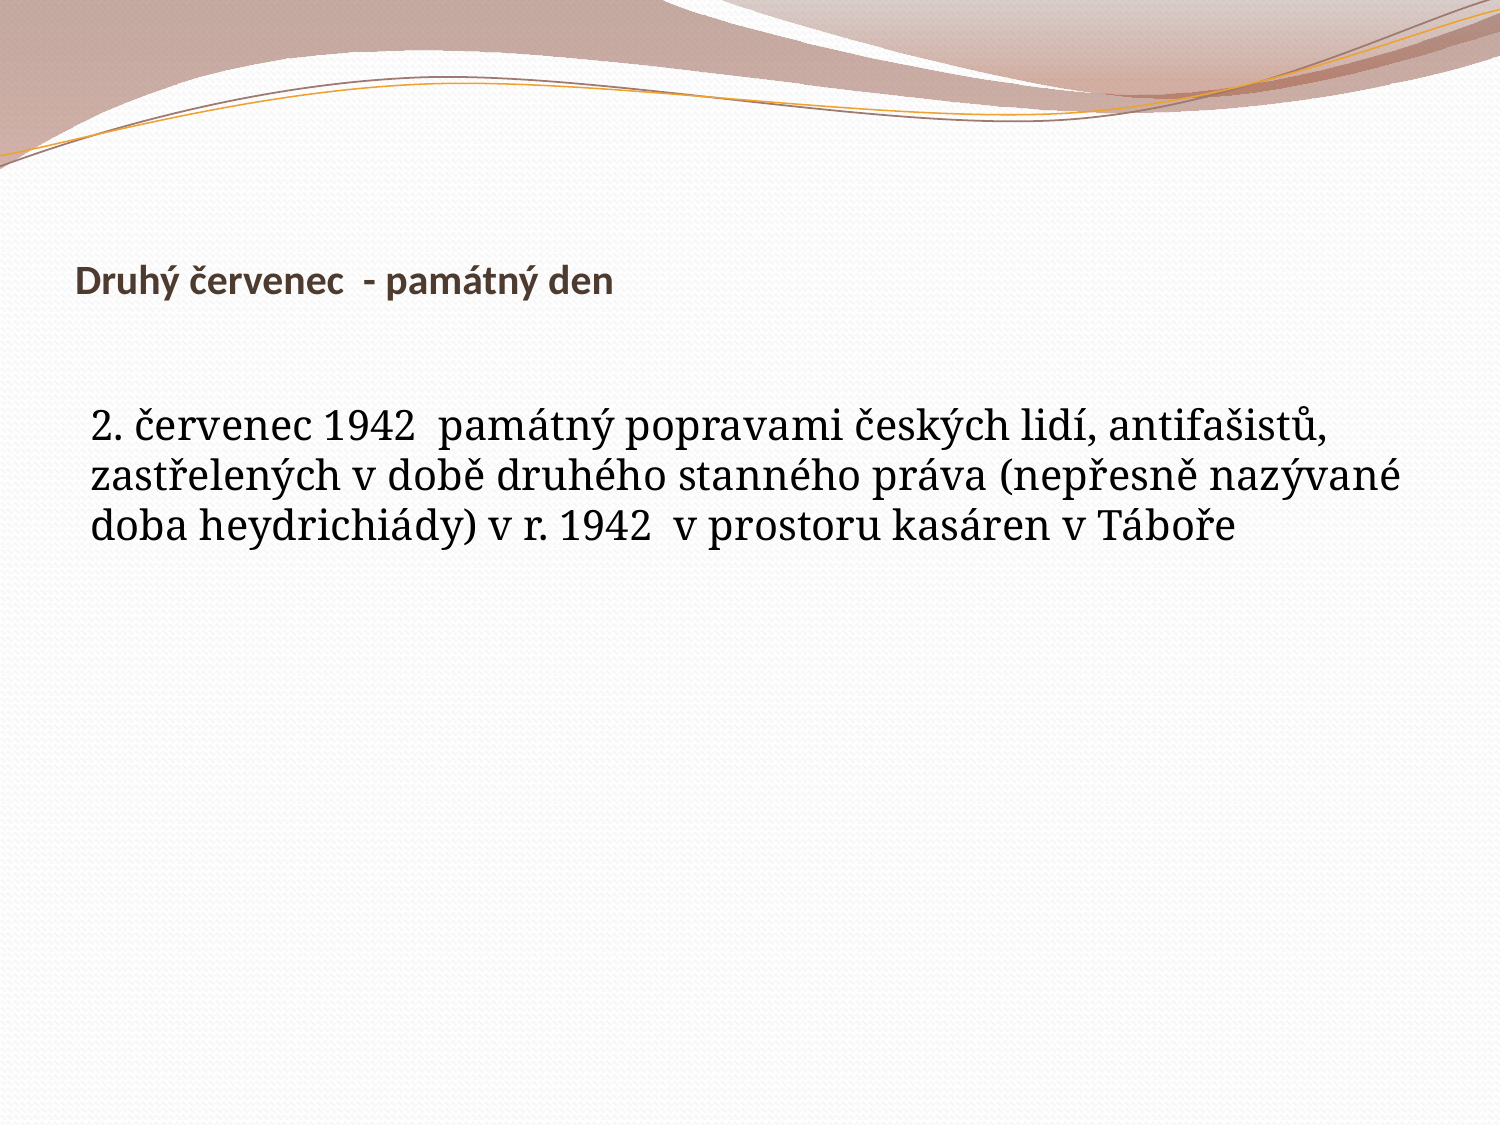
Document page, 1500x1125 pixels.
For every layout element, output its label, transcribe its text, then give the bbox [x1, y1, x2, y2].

title Druhý červenec - památný den [74, 115, 1426, 304]
list 2. červenec 1942 památný popravami českých lidí, antifašistů, zastřelených v době druhého stanného práva (nepřesně nazývané doba heydrichiády) v r. 1942 v prostoru kasáren v Táboře [74, 317, 1426, 1038]
